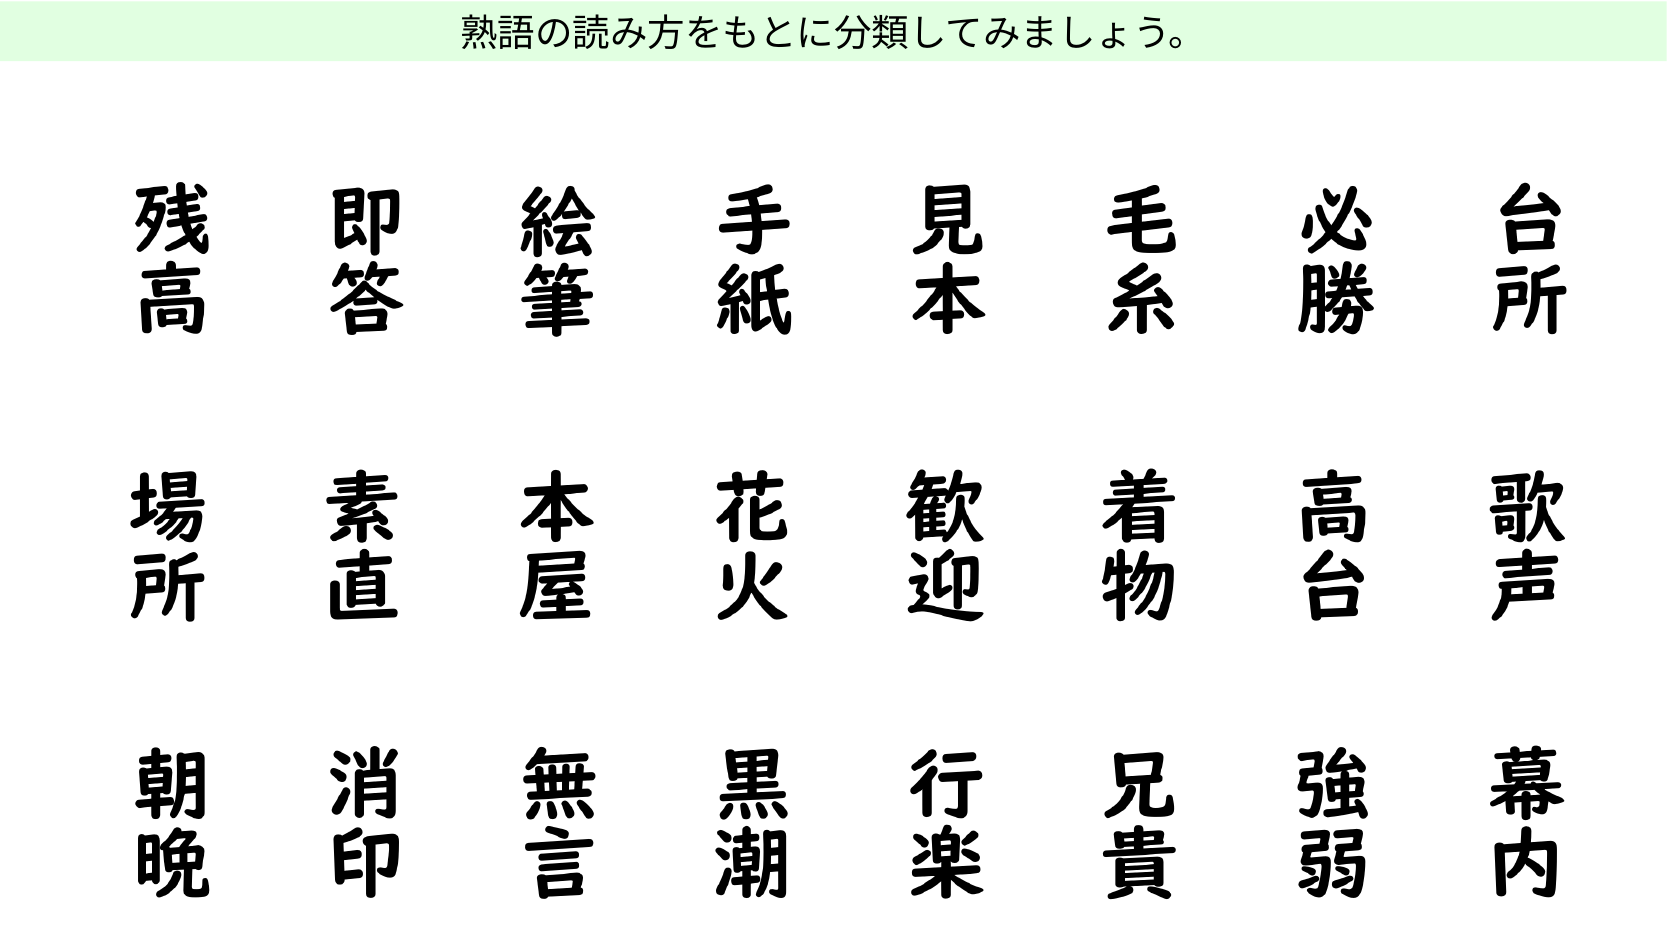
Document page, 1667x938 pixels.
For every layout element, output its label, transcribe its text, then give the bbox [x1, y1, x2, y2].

picture [682, 695, 824, 938]
picture [295, 418, 433, 672]
picture [294, 695, 437, 938]
picture [1069, 418, 1210, 672]
picture [94, 695, 243, 938]
picture [1460, 418, 1598, 672]
picture [482, 695, 630, 938]
picture [877, 131, 1019, 385]
picture [297, 131, 437, 385]
picture [99, 418, 239, 672]
picture [678, 418, 822, 672]
picture [875, 418, 1016, 672]
picture [870, 695, 1017, 938]
picture [482, 418, 627, 672]
picture [1461, 131, 1601, 380]
text_box 熟語の読み方をもとに分類してみましょう。 [0, 1, 1667, 62]
picture [1265, 695, 1404, 938]
picture [1070, 131, 1213, 385]
picture [1459, 695, 1597, 938]
picture [102, 131, 243, 385]
picture [1060, 695, 1210, 938]
picture [1263, 418, 1404, 672]
picture [484, 133, 627, 386]
picture [682, 131, 825, 385]
picture [1263, 131, 1407, 380]
